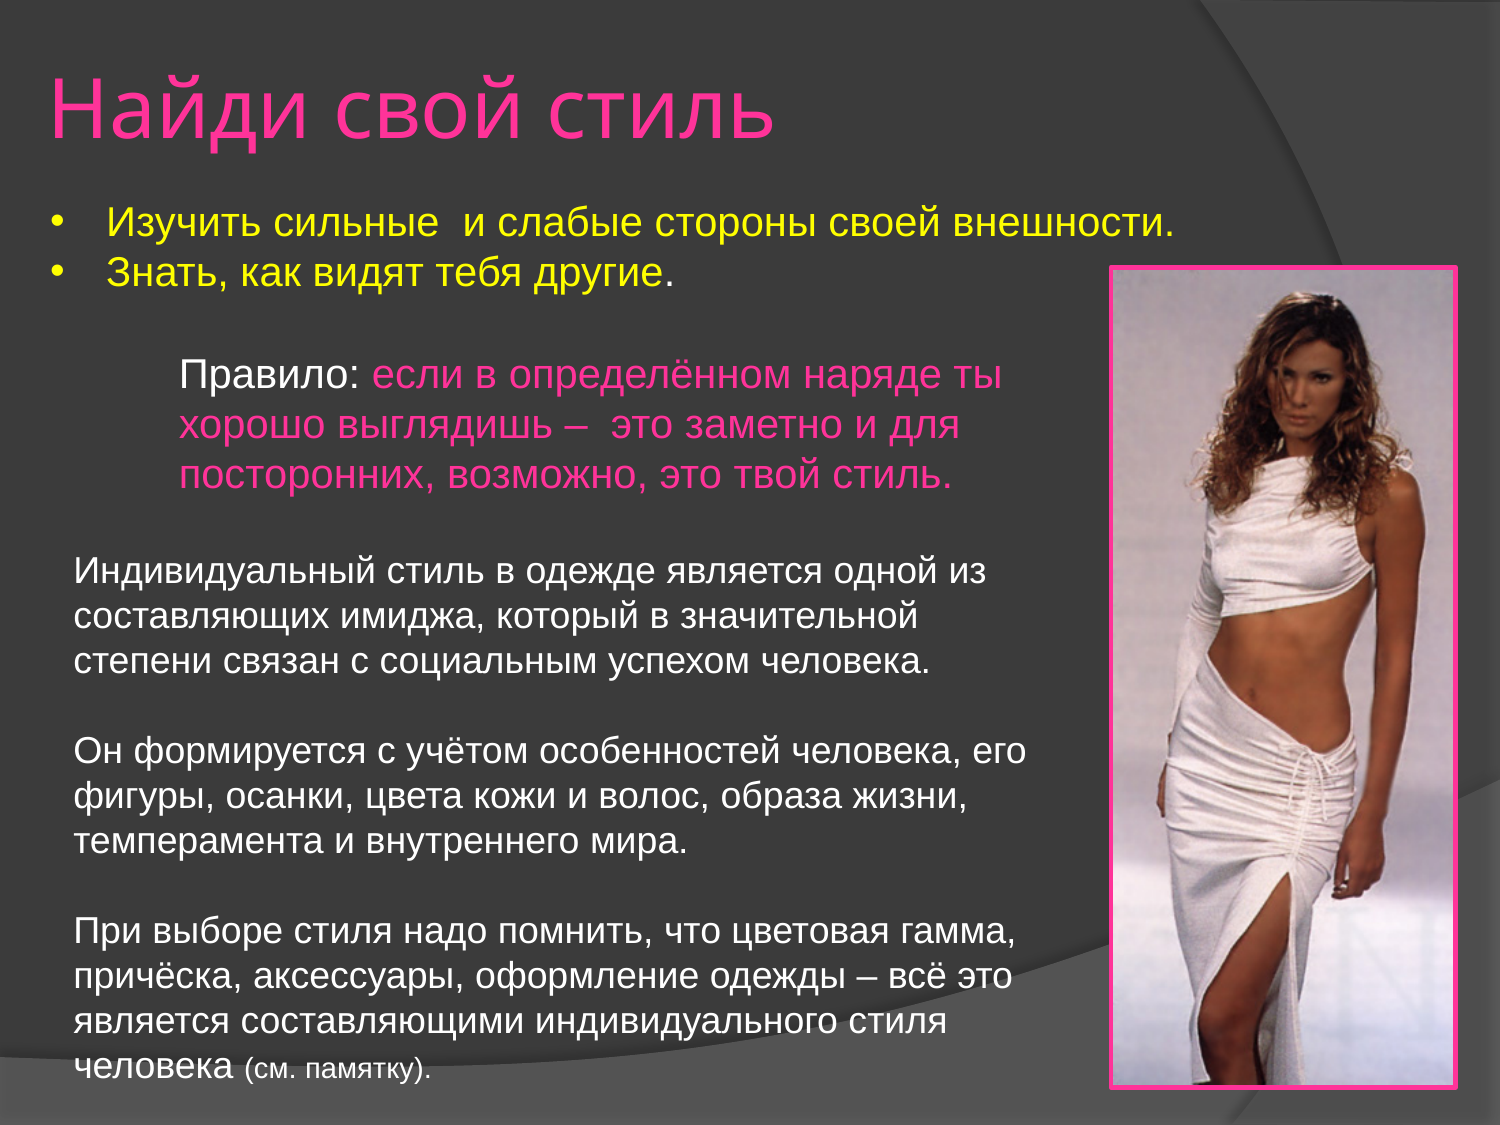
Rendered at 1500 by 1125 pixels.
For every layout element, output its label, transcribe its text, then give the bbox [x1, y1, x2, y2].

title Найди свой стиль [40, 11, 1266, 187]
text_box Индивидуальный стиль в одежде является одной из составляющих имиджа, который в значительной степени связан с социальным успехом человека. Он формируется с учётом особенностей человека, его фигуры, осанки, цвета кожи и волос, образа жизни, темперамента и внутреннего мира. При выборе стиля надо помнить, что цветовая гамма, причёска, аксессуары, оформление одежды – всё это является составляющими индивидуального стиля человека (см. памятку). [58, 538, 1055, 1094]
text_box Изучить сильные и слабые стороны своей внешности. Знать, как видят тебя другие. [35, 187, 1442, 403]
text_box Правило: если в определённом наряде ты хорошо выглядишь – это заметно и для посторонних, возможно, это твой стиль. [164, 339, 1043, 505]
picture [1113, 269, 1454, 1086]
